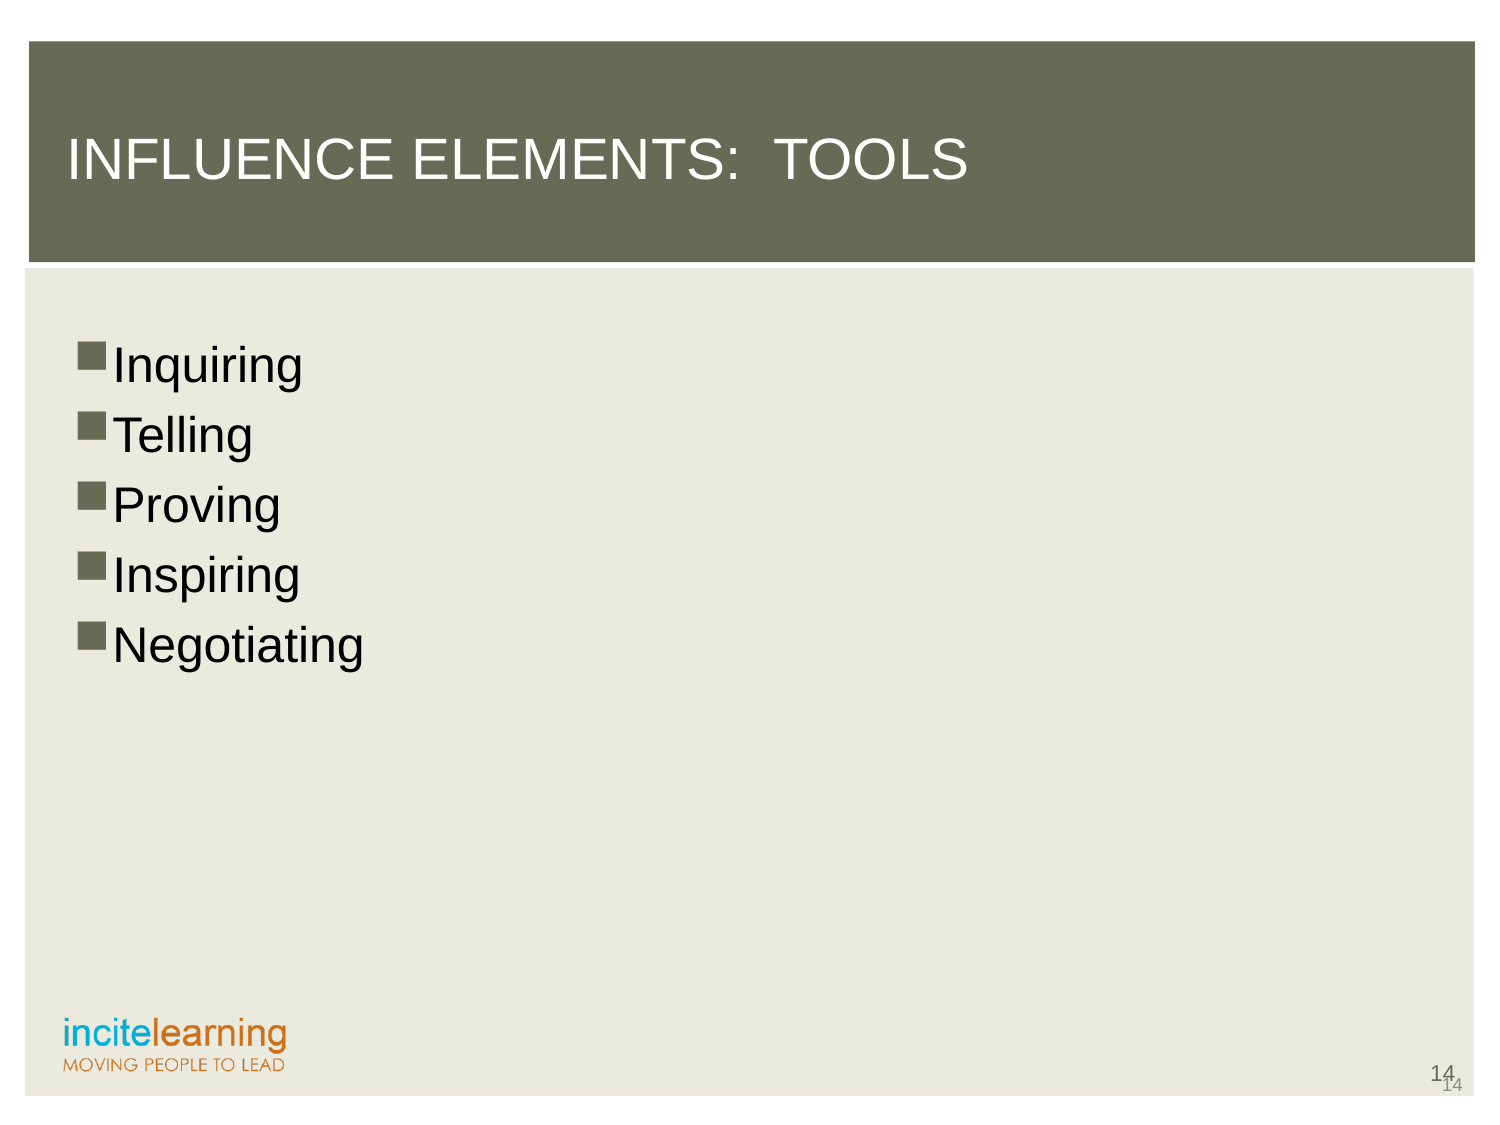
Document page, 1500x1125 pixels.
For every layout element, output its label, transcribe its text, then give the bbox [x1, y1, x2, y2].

slide_number 14 [1374, 1050, 1471, 1095]
title Influence Elements: Tools [51, 69, 1426, 243]
list Inquiring Telling Proving Inspiring Negotiating [50, 324, 1475, 881]
picture [62, 1012, 288, 1076]
